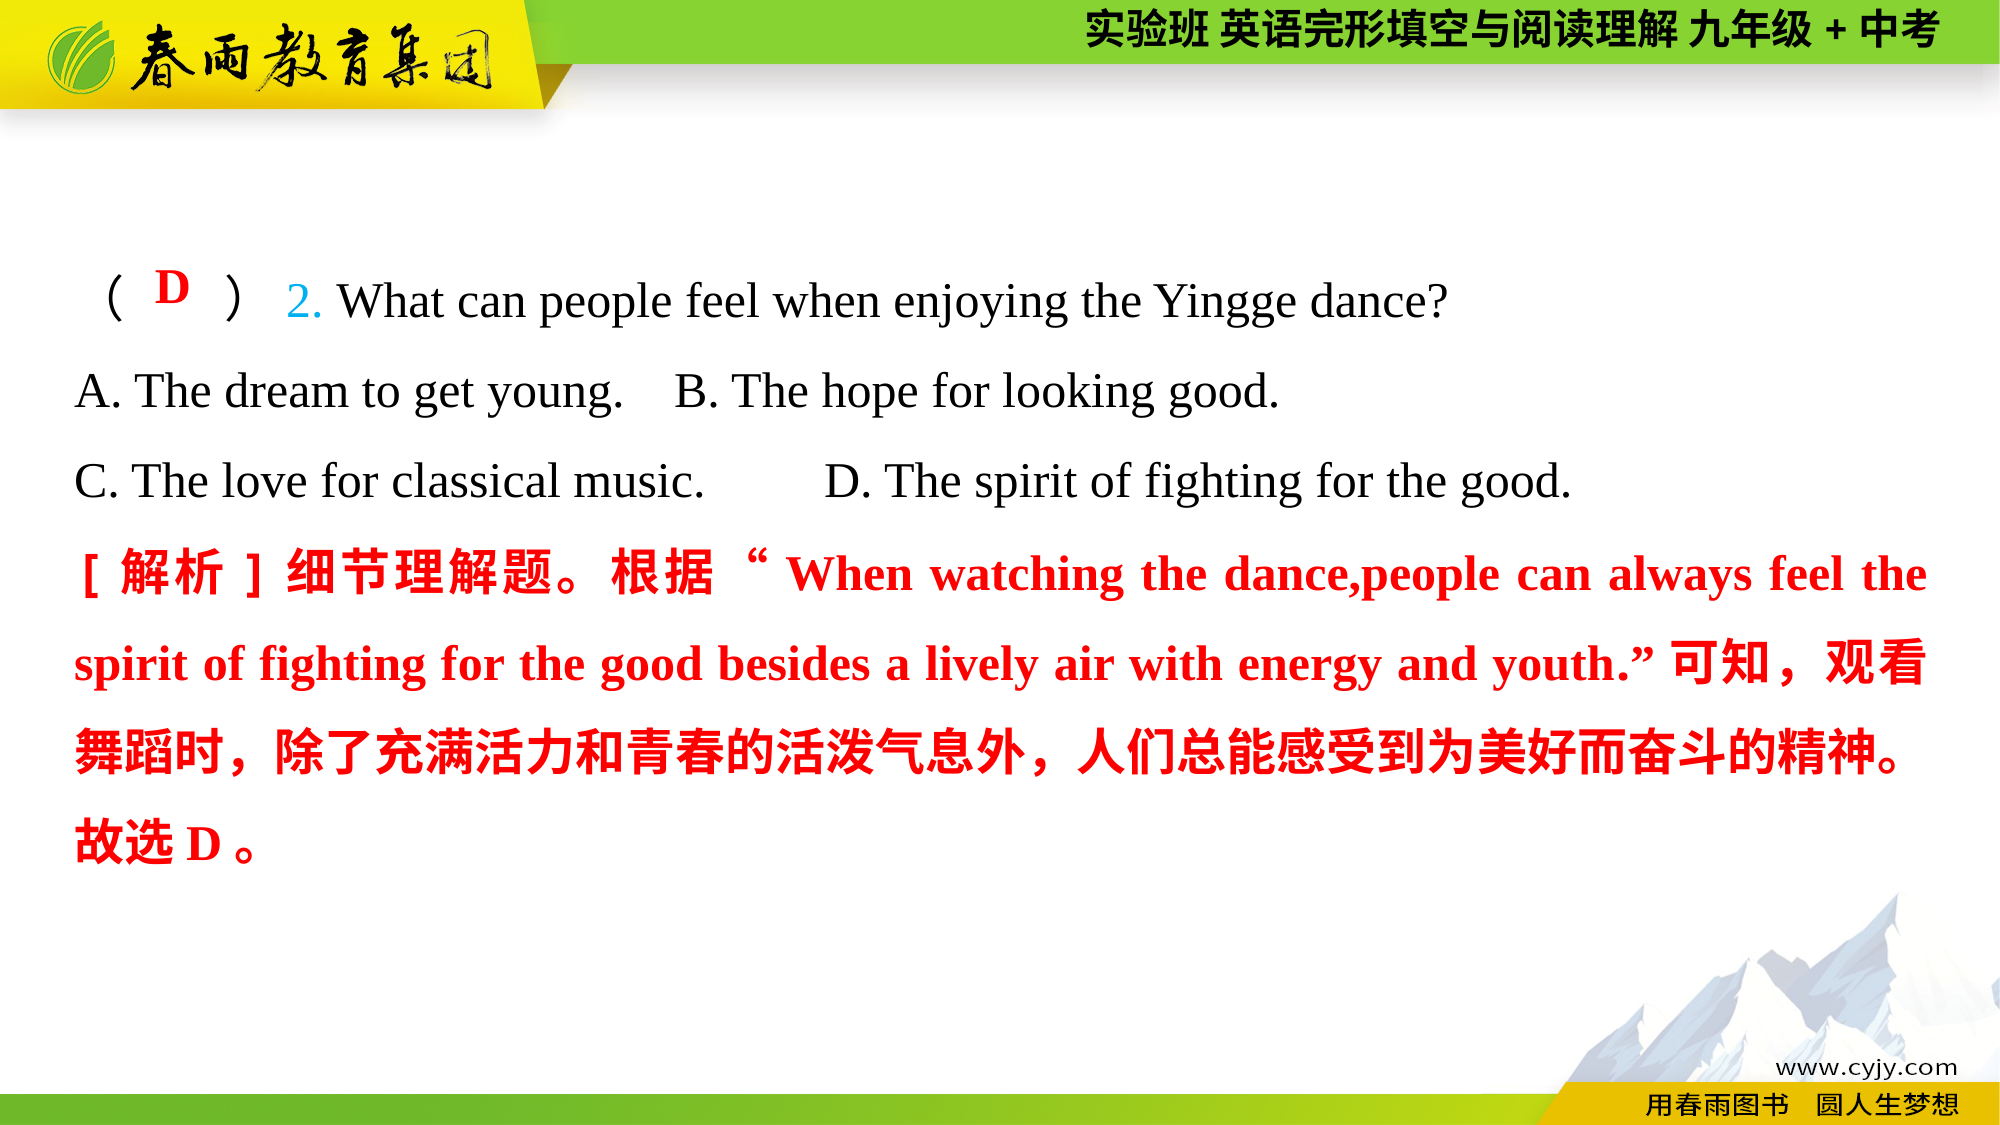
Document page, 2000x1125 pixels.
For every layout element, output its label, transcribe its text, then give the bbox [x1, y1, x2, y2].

picture [0, 0, 2000, 1125]
list （ ）2. What can people feel when enjoying the Yingge dance? A. The dream to get young. B. The hope for looking good. C. The love for classical music. D. The spirit of fighting for the good. [59, 229, 1944, 518]
text_box [解析]细节理解题。根据“When watching the dance,people can always feel the spirit of fighting for the good besides a lively air with energy and youth.”可知，观看舞蹈时，除了充满活力和青春的活泼气息外，人们总能感受到为美好而奋斗的精神。故选D。 [59, 518, 1944, 878]
text_box D [139, 246, 206, 322]
